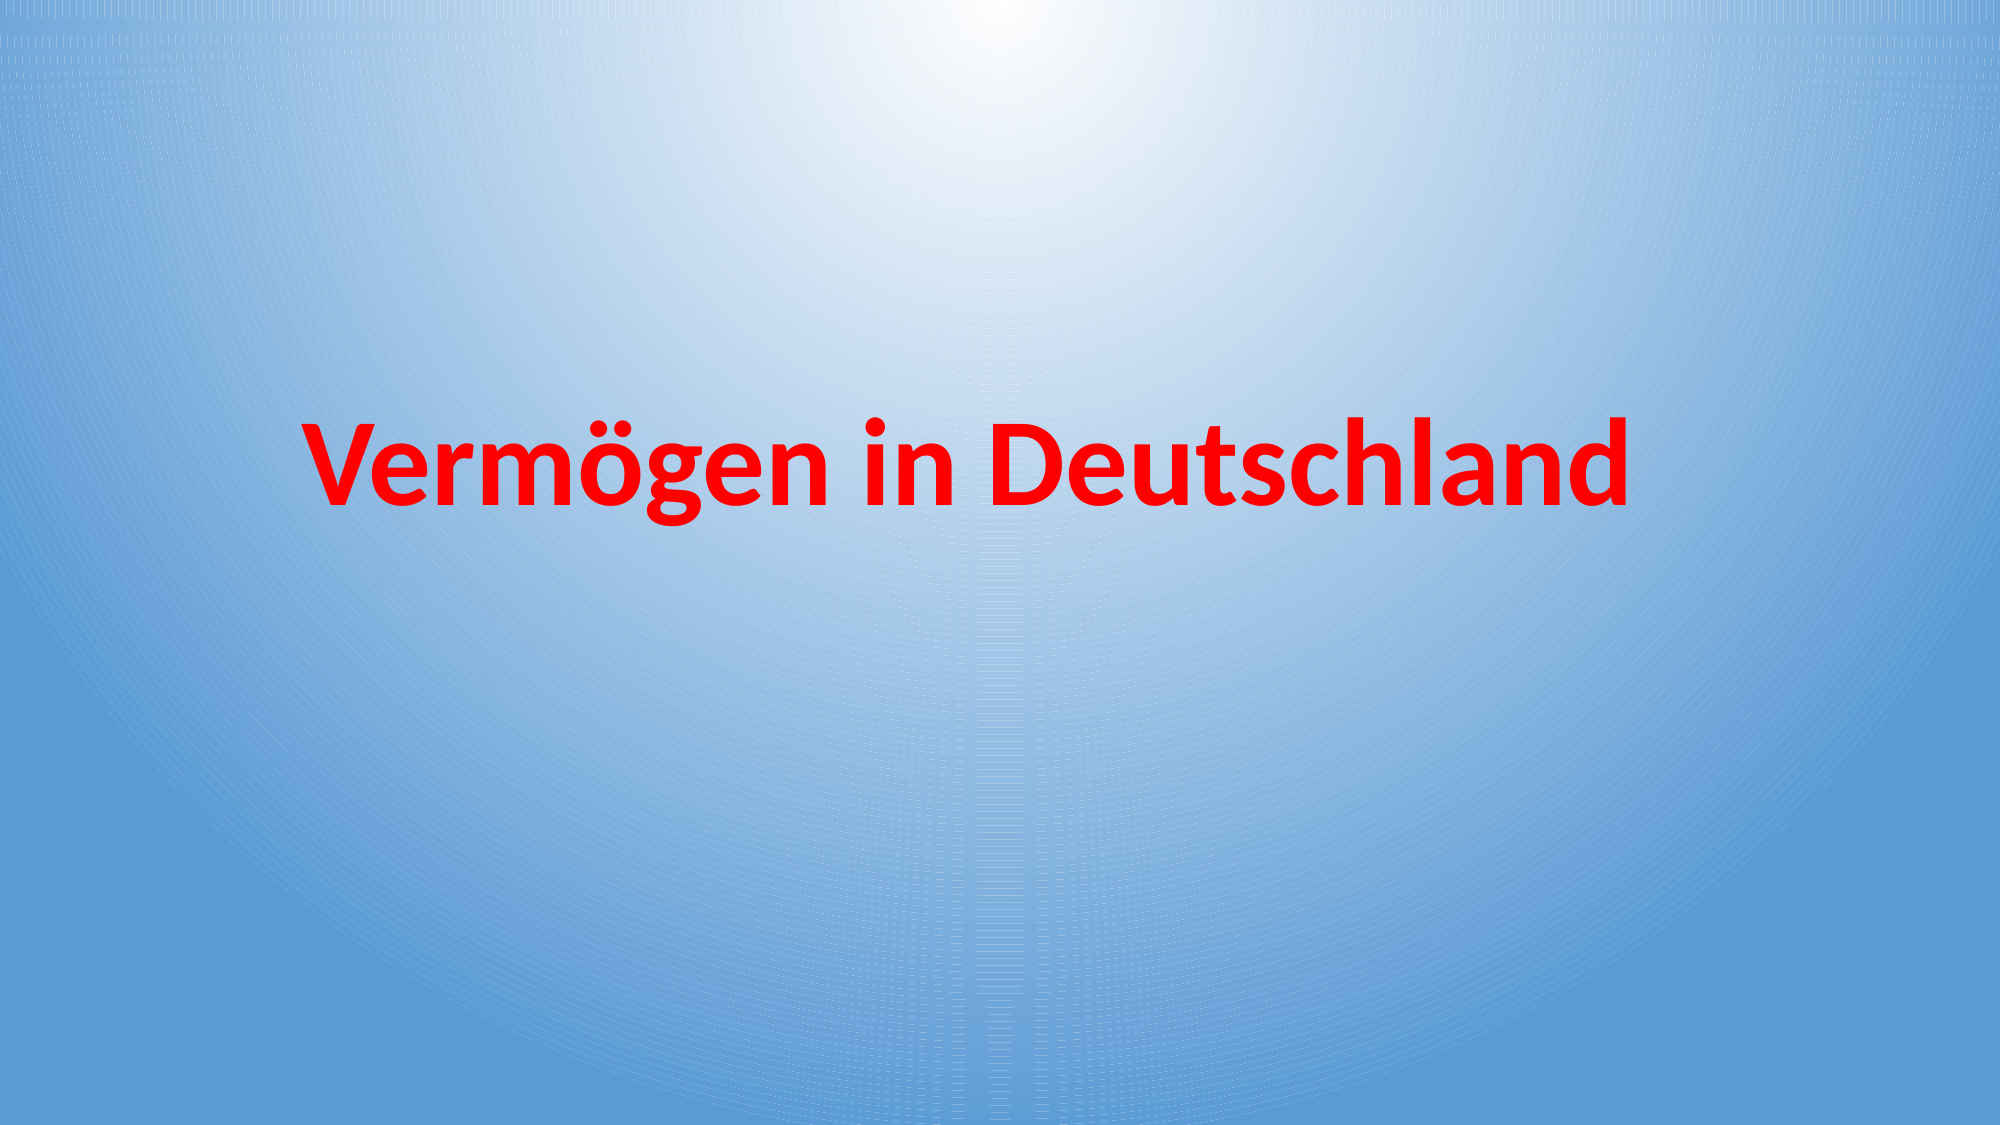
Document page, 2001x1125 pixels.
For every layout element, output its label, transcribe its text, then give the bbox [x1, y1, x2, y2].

text_box Vermögen in Deutschland [286, 373, 1650, 538]
